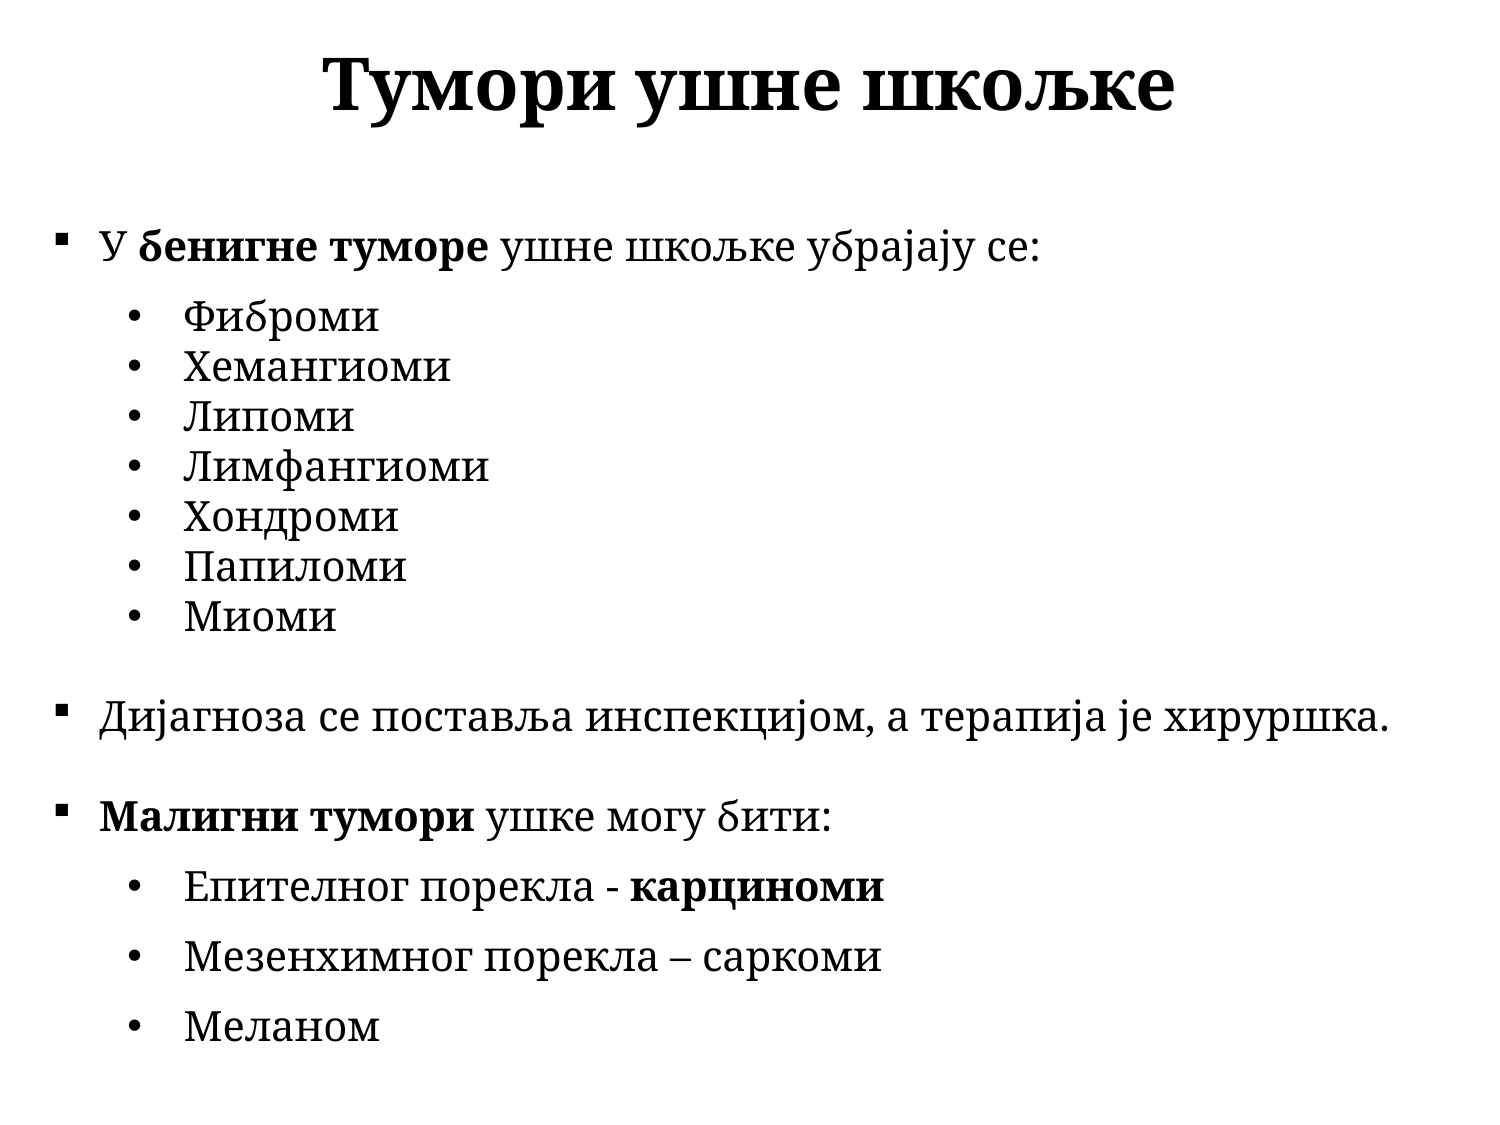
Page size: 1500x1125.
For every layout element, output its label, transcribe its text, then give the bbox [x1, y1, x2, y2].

text_box Тумори ушне шкољке [0, 12, 1500, 151]
text_box У бенигне туморе ушне шкољке убрајају се: Фиброми Хемангиоми Липоми Лимфангиоми Хондроми Папиломи Миоми Дијагноза се поставља инспекцијом, а терапија је хируршка. Малигни тумори ушке могу бити: Епителног порекла - карциноми Мезенхимног порекла – саркоми Меланом [37, 212, 1488, 1125]
